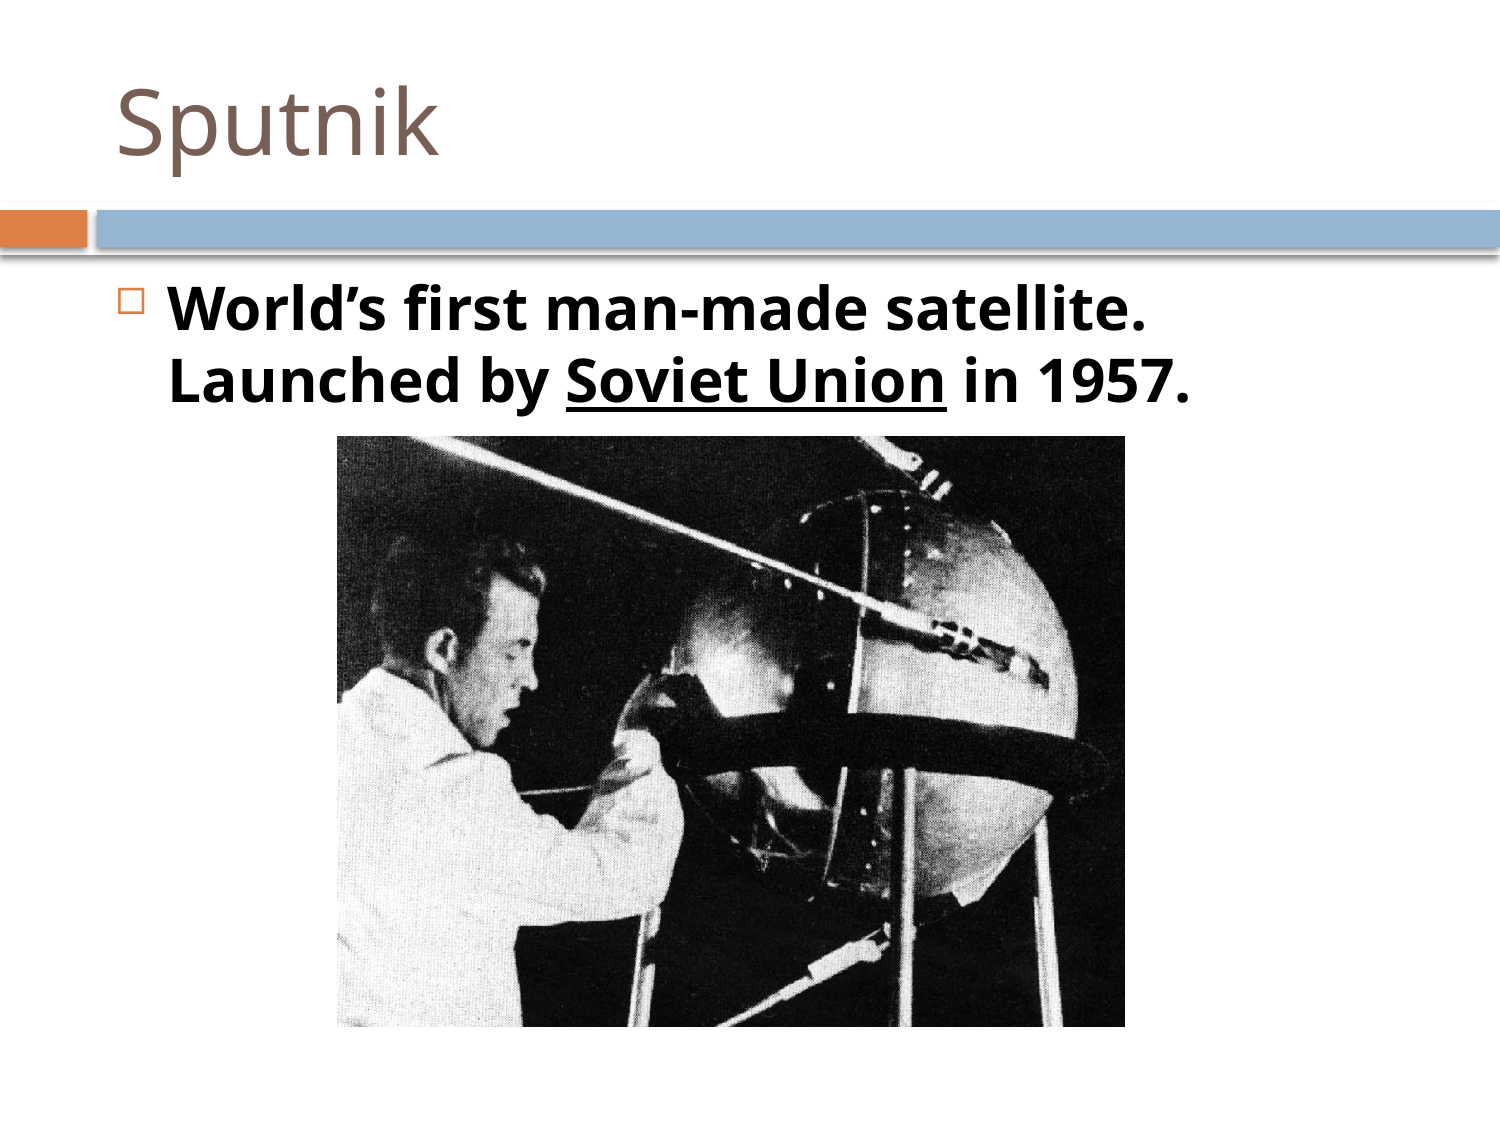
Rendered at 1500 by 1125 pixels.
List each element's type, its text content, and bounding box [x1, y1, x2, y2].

list World’s first man-made satellite. Launched by Soviet Union in 1957. [100, 262, 1438, 1000]
title Sputnik [100, 37, 1438, 200]
picture [337, 435, 1126, 1028]
